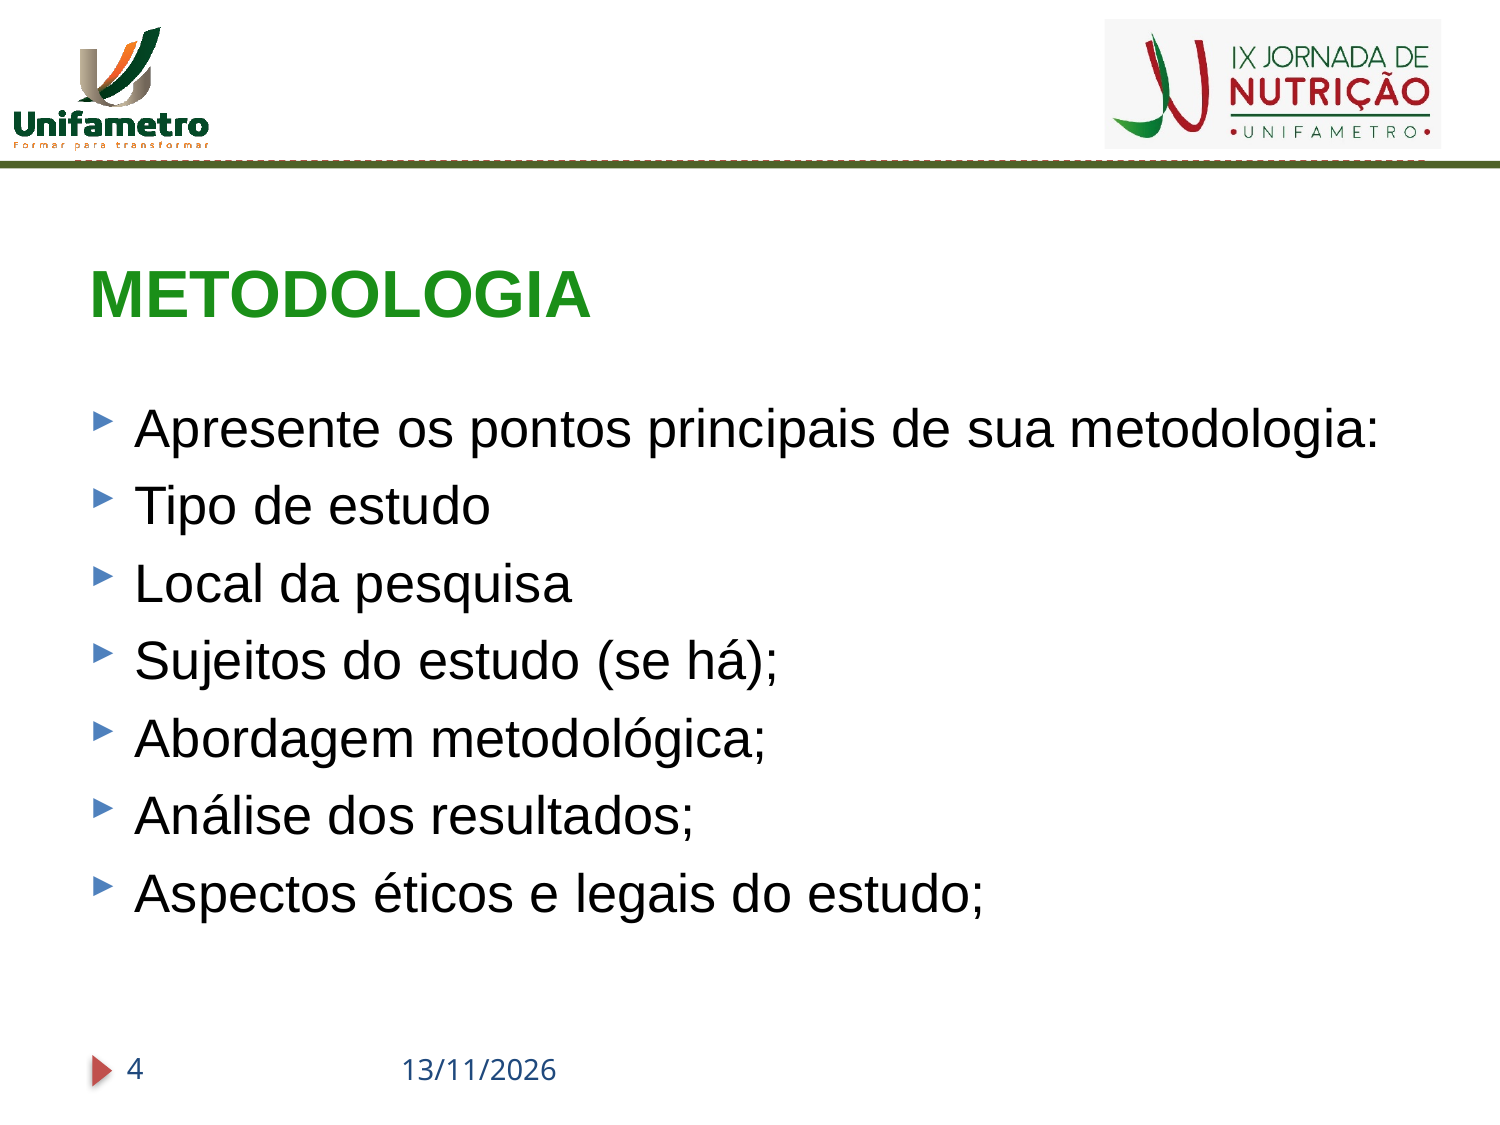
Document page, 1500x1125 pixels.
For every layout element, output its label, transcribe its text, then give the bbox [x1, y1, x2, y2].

picture [9, 22, 215, 151]
list Apresente os pontos principais de sua metodologia: Tipo de estudo Local da pesquisa Sujeitos do estudo (se há); Abordagem metodológica; Análise dos resultados; Aspectos éticos e legais do estudo; [75, 385, 1425, 953]
slide_number 4 [112, 1042, 243, 1103]
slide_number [386, 1043, 585, 1104]
title METODOLOGIA [75, 175, 1425, 339]
picture [1104, 18, 1442, 150]
